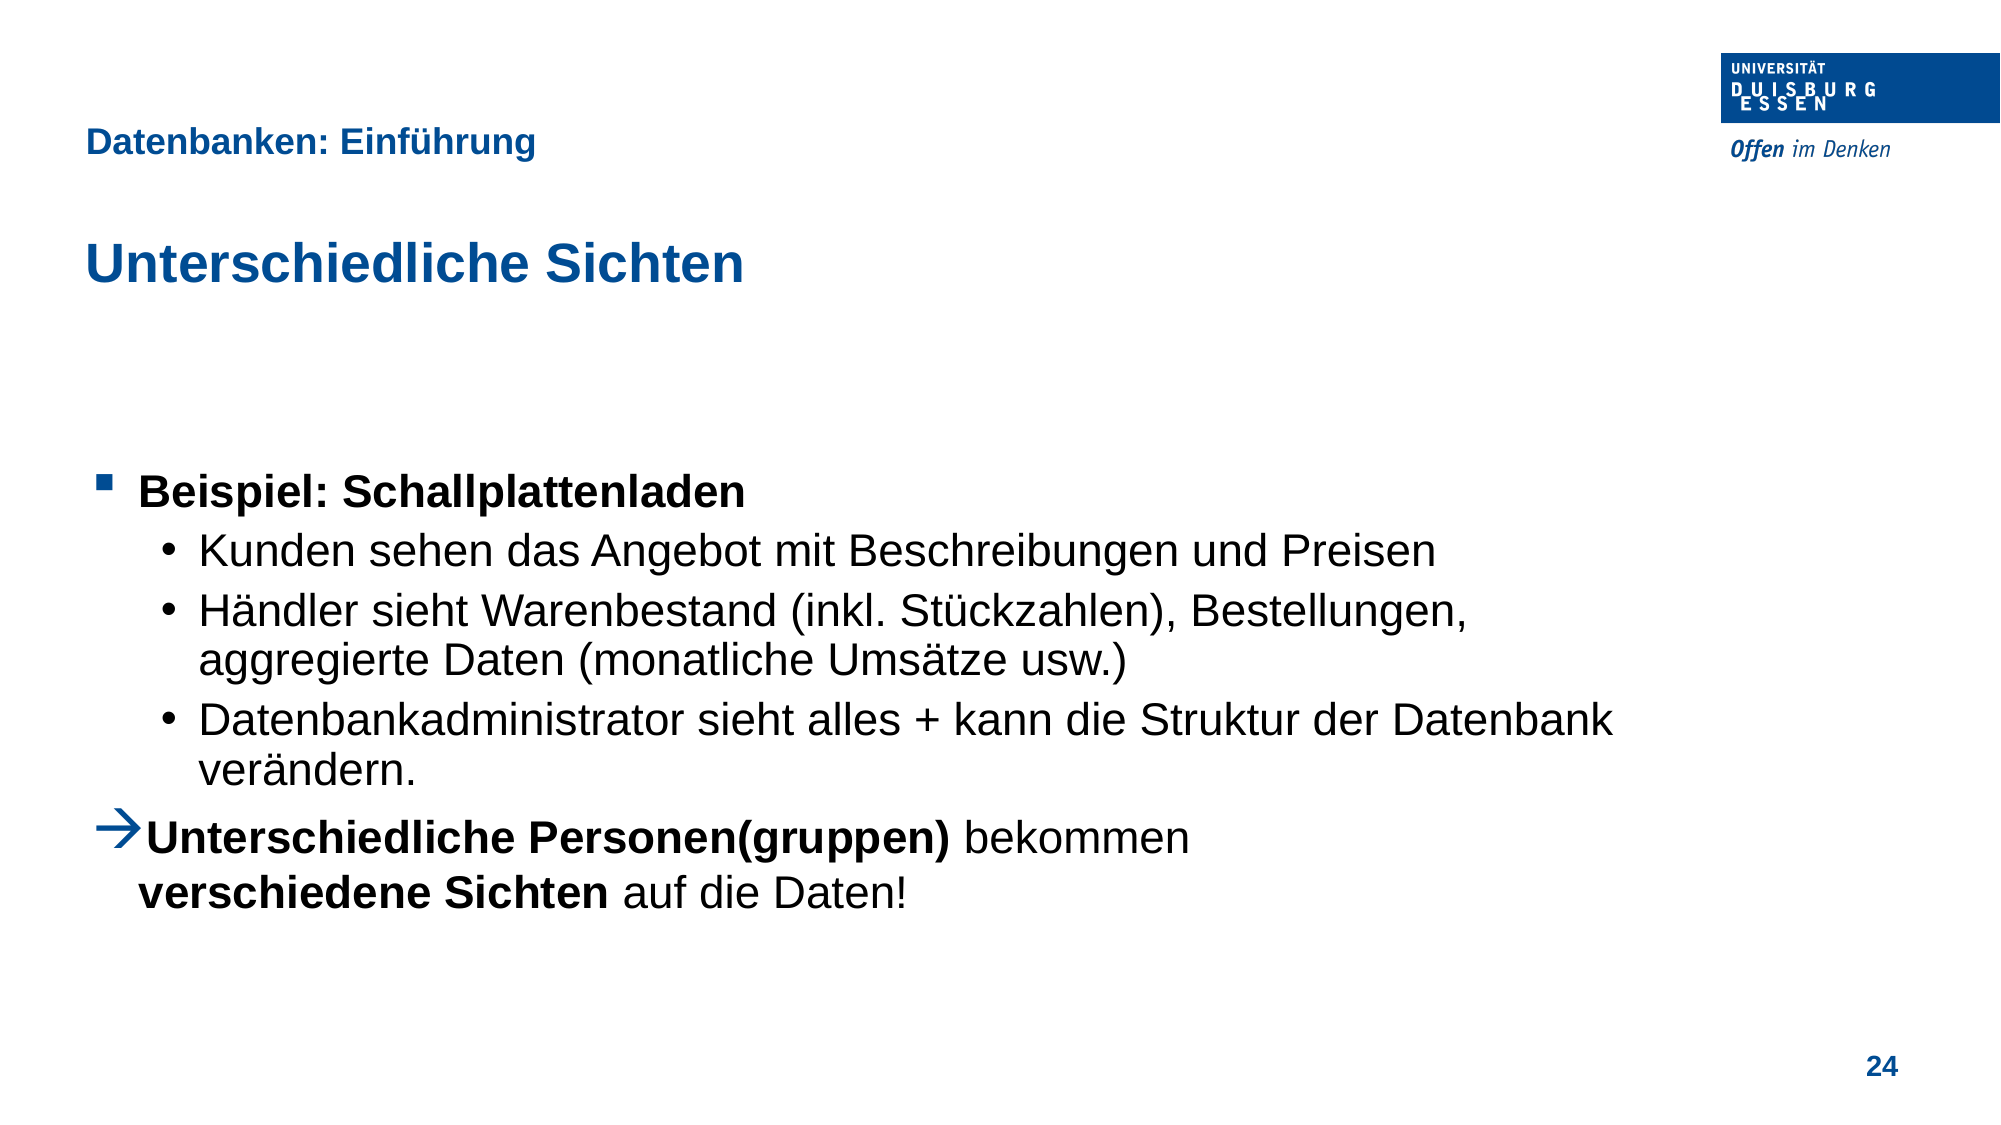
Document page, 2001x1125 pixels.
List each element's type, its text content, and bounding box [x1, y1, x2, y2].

picture [1721, 53, 2000, 162]
list Datenbanken: Einführung [85, 122, 1694, 163]
list Unterschiedliche Sichten [85, 227, 1694, 303]
list Beispiel: Schallplattenladen Kunden sehen das Angebot mit Beschreibungen und Preisen Händler sieht Warenbestand (inkl. Stückzahlen), Bestellungen, aggregierte Daten (monatliche Umsätze usw.) Datenbankadministrator sieht alles + kann die Struktur der Datenbank verändern. Unterschiedliche Personen(gruppen) bekommen verschiedene Sichten auf die Daten! [85, 454, 1694, 987]
slide_number 24 [1677, 1039, 1914, 1081]
